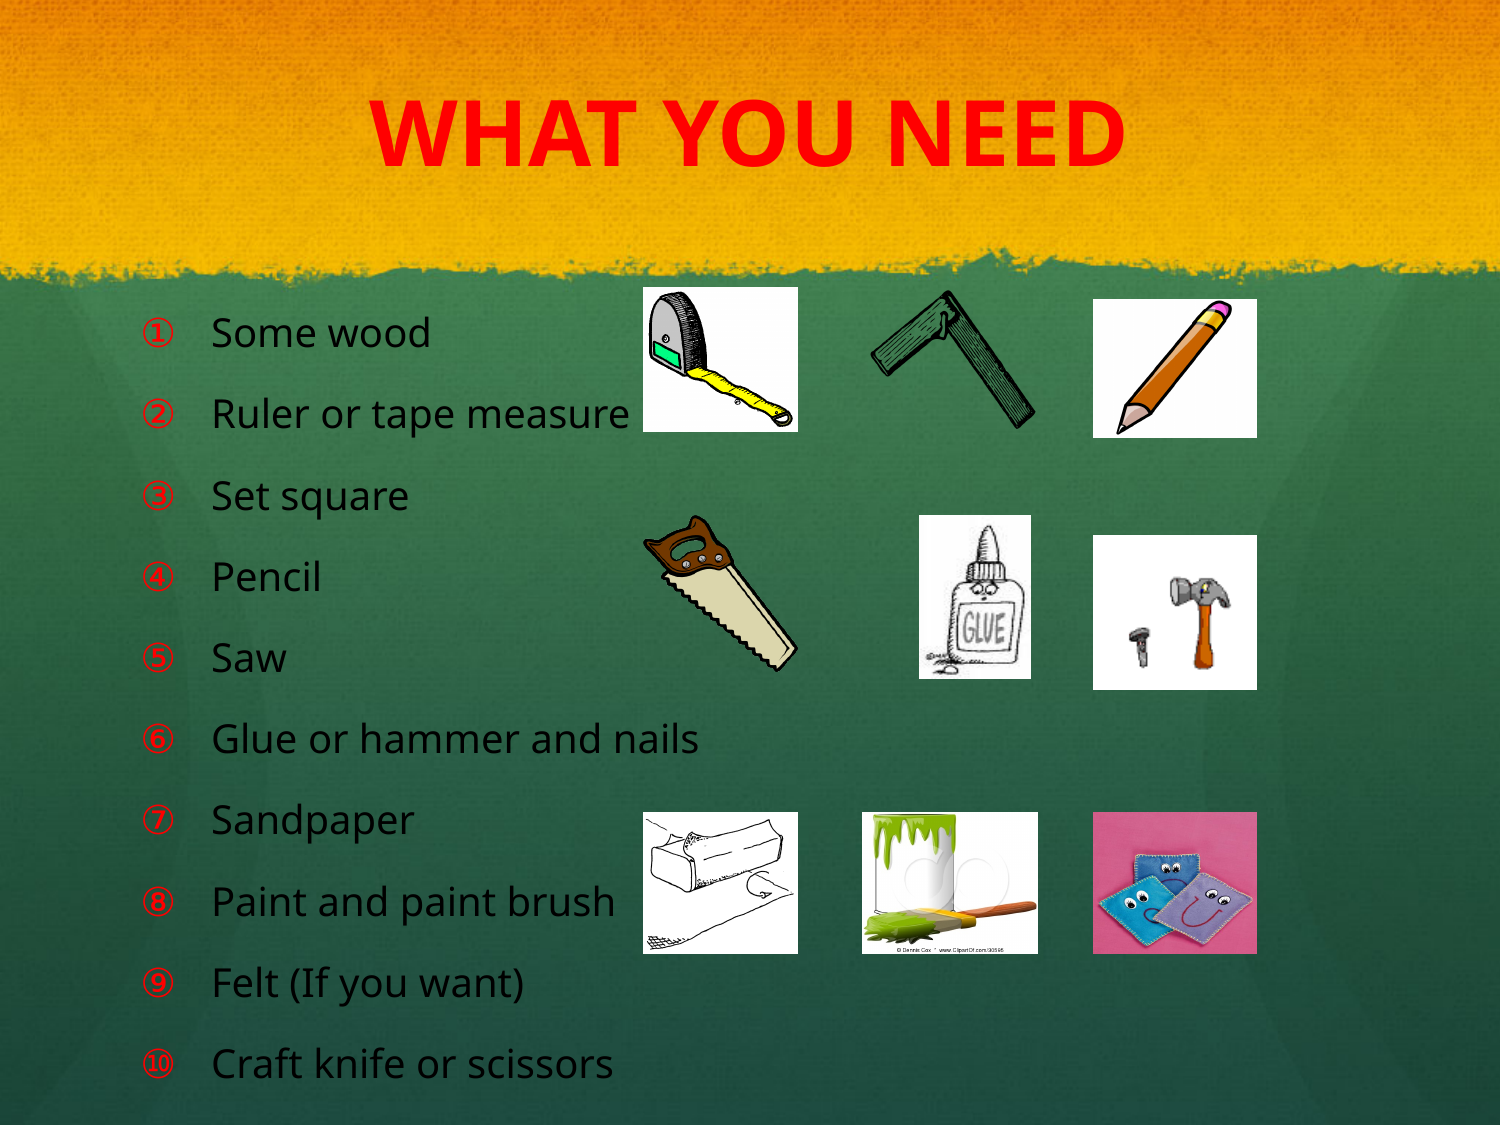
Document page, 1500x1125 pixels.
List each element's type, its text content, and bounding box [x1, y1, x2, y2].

picture [0, 0, 1500, 1125]
list Some wood Ruler or tape measure Set square Pencil Saw Glue or hammer and nails Sandpaper Paint and paint brush Felt (If you want) Craft knife or scissors [125, 299, 1375, 1100]
title What You Need [125, 13, 1375, 246]
